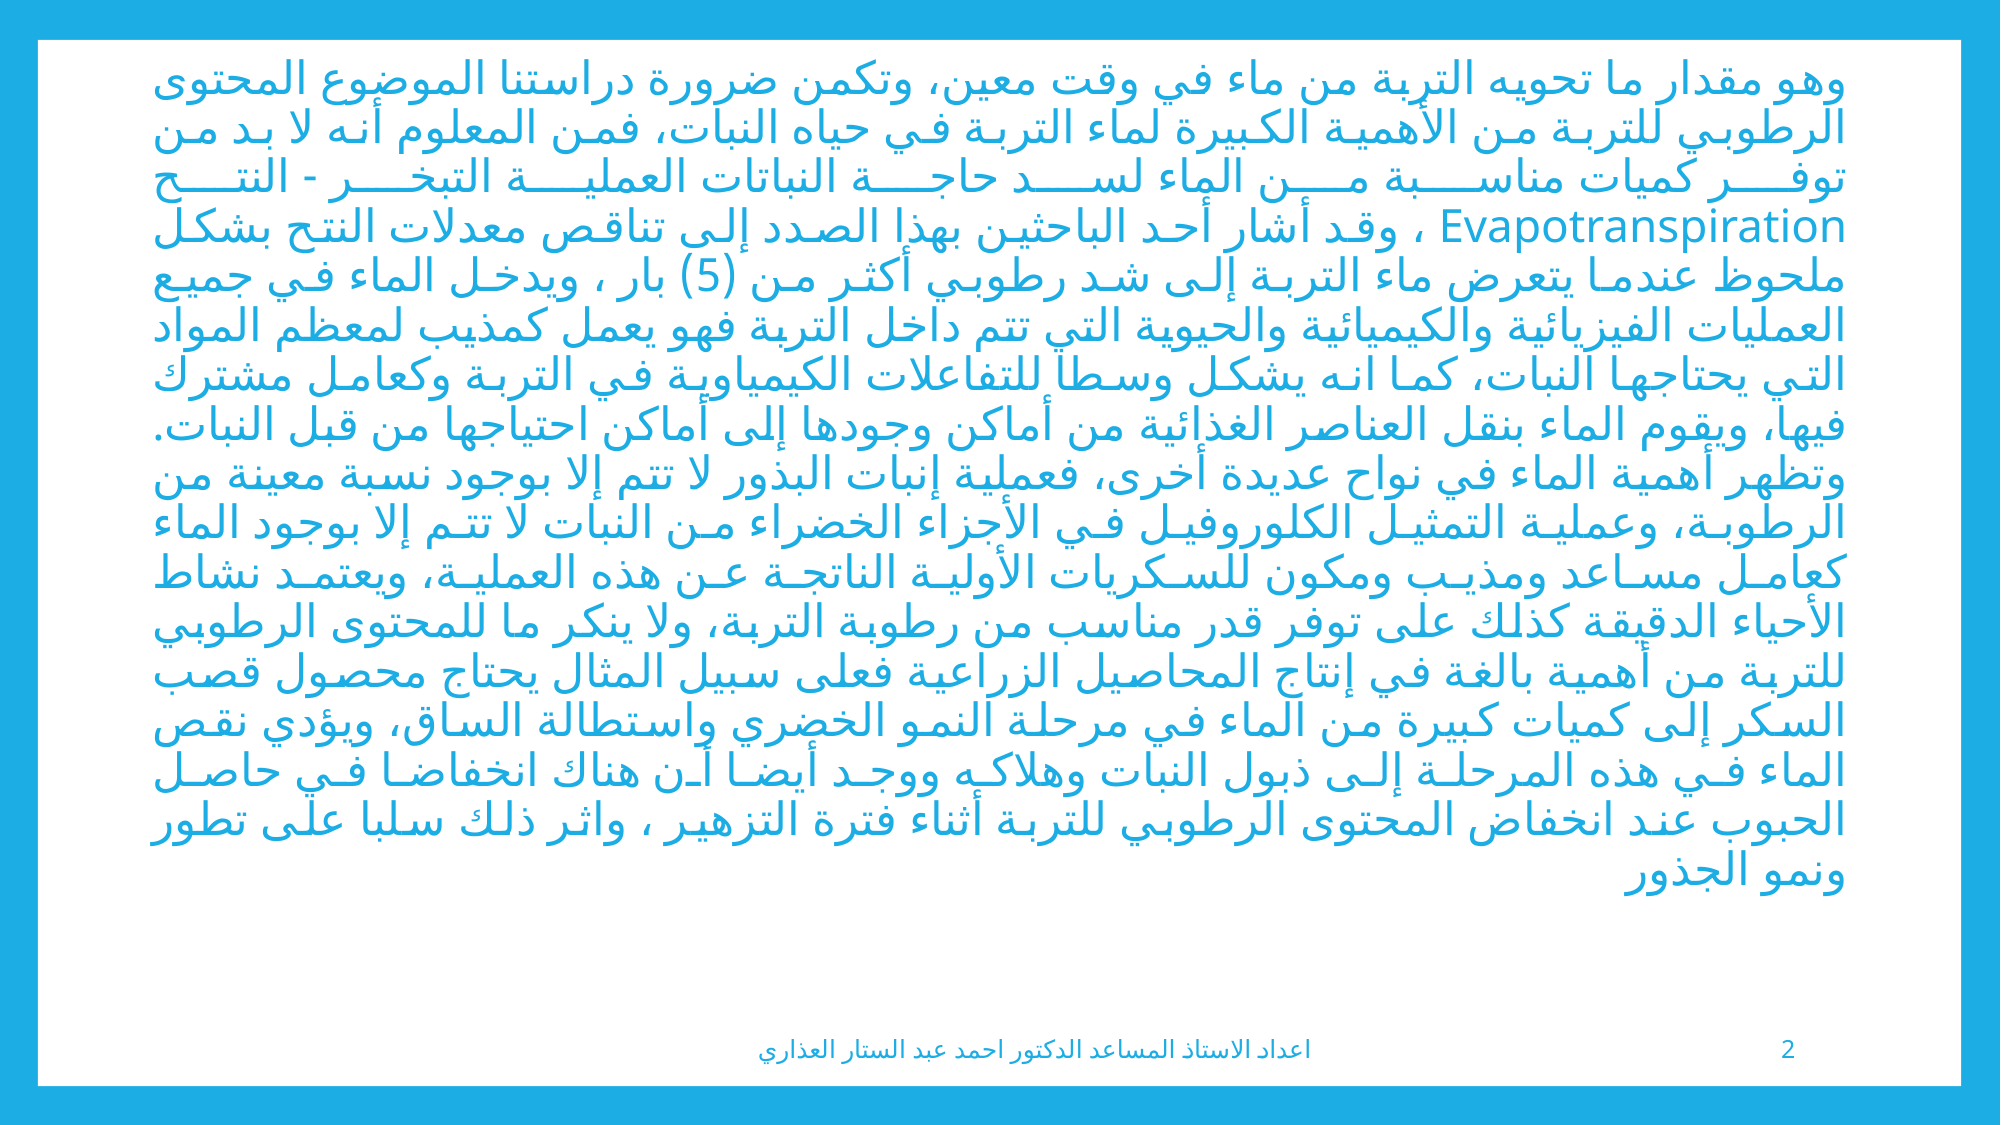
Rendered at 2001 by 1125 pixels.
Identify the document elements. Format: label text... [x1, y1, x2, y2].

footer اعداد الاستاذ المساعد الدكتور احمد عبد الستار العذاري [647, 1020, 1422, 1081]
list وهو مقدار ما تحويه التربة من ماء في وقت معين، وتكمن ضرورة دراستنا الموضوع المحتوى الرطوبي للتربة من الأهمية الكبيرة لماء التربة في حياه النبات، فمن المعلوم أنه لا بد من توفر كميات مناسبة من الماء لسد حاجة النباتات العملية التبخر - النتح Evapotranspiration ، وقد أشار أحد الباحثين بهذا الصدد إلى تناقص معدلات النتح بشكل ملحوظ عندما يتعرض ماء التربة إلى شد رطوبي أكثر من (5) بار ، ويدخل الماء في جميع العمليات الفيزيائية والكيميائية والحيوية التي تتم داخل التربة فهو يعمل كمذيب لمعظم المواد التي يحتاجها النبات، كما انه يشكل وسطا للتفاعلات الكيمياوية في التربة وكعامل مشترك فيها، ويقوم الماء بنقل العناصر الغذائية من أماكن وجودها إلى أماكن احتياجها من قبل النبات. وتظهر أهمية الماء في نواح عديدة أخرى، فعملية إنبات البذور لا تتم إلا بوجود نسبة معينة من الرطوبة، وعملية التمثيل الكلوروفيل في الأجزاء الخضراء من النبات لا تتم إلا بوجود الماء كعامل مساعد ومذيب ومكون للسكريات الأولية الناتجة عن هذه العملية، ويعتمد نشاط الأحياء الدقيقة كذلك على توفر قدر مناسب من رطوبة التربة، ولا ينكر ما للمحتوى الرطوبي للتربة من أهمية بالغة في إنتاج المحاصيل الزراعية فعلى سبيل المثال يحتاج محصول قصب السكر إلى كميات كبيرة من الماء في مرحلة النمو الخضري واستطالة الساق، ويؤدي نقص الماء في هذه المرحلة إلى ذبول النبات وهلاكه ووجد أيضا أن هناك انخفاضا في حاصل الحبوب عند انخفاض المحتوى الرطوبي للتربة أثناء فترة التزهير ، واثر ذلك سلبا على تطور ونمو الجذور [137, 47, 1863, 1014]
slide_number 2 [1530, 1020, 1811, 1081]
